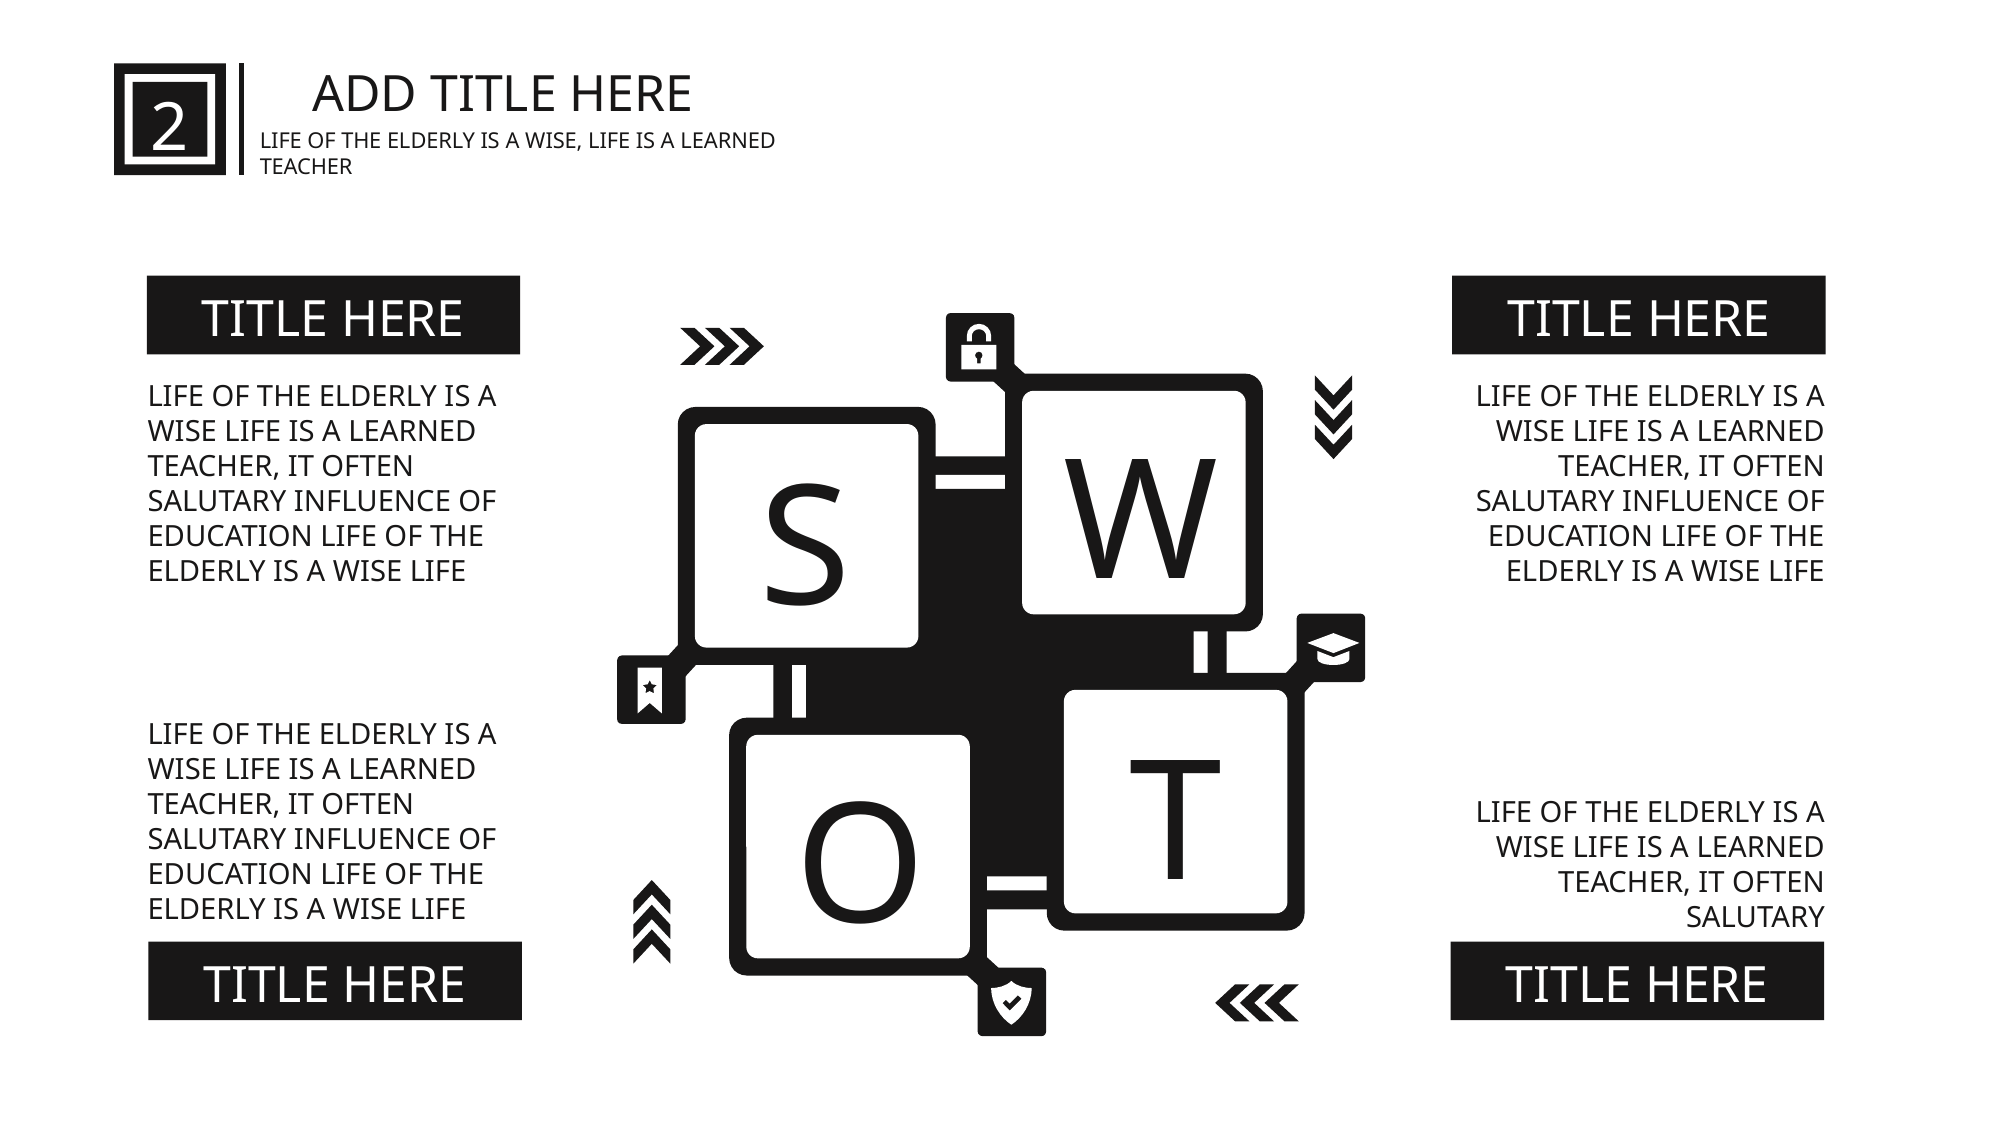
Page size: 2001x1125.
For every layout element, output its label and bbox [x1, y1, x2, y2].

text_box [936, 456, 1046, 717]
text_box [1046, 613, 1366, 931]
text_box [132, 275, 557, 598]
text_box [609, 903, 694, 941]
text_box [680, 327, 764, 365]
text_box [945, 313, 1263, 632]
text_box [729, 717, 1047, 1037]
text_box [114, 53, 841, 188]
text_box [1416, 786, 1840, 1022]
text_box [617, 406, 936, 724]
text_box [1215, 984, 1299, 1022]
text_box [1416, 275, 1840, 598]
text_box [132, 708, 557, 1022]
text_box [1291, 398, 1376, 436]
